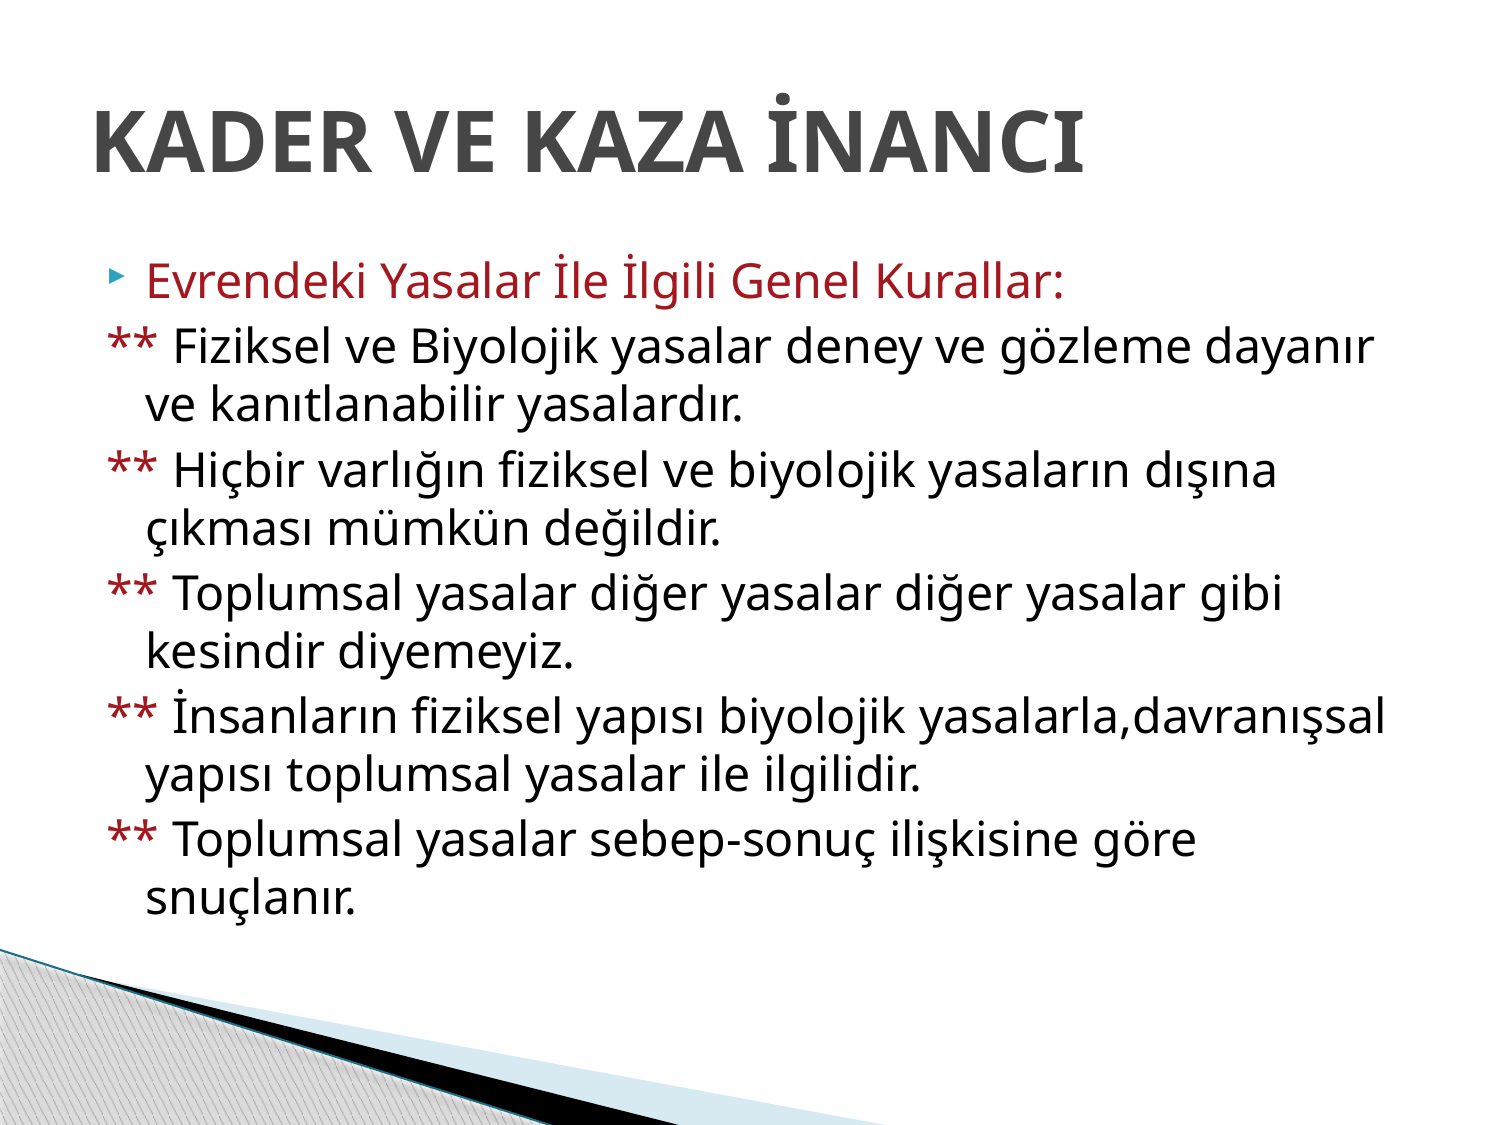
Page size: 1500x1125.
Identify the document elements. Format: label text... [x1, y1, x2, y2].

title KADER VE KAZA İNANCI [75, 45, 1425, 233]
list Evrendeki Yasalar İle İlgili Genel Kurallar: ** Fiziksel ve Biyolojik yasalar deney ve gözleme dayanır ve kanıtlanabilir yasalardır. ** Hiçbir varlığın fiziksel ve biyolojik yasaların dışına çıkması mümkün değildir. ** Toplumsal yasalar diğer yasalar diğer yasalar gibi kesindir diyemeyiz. ** İnsanların fiziksel yapısı biyolojik yasalarla,davranışsal yapısı toplumsal yasalar ile ilgilidir. ** Toplumsal yasalar sebep-sonuç ilişkisine göre snuçlanır. [75, 243, 1425, 986]
